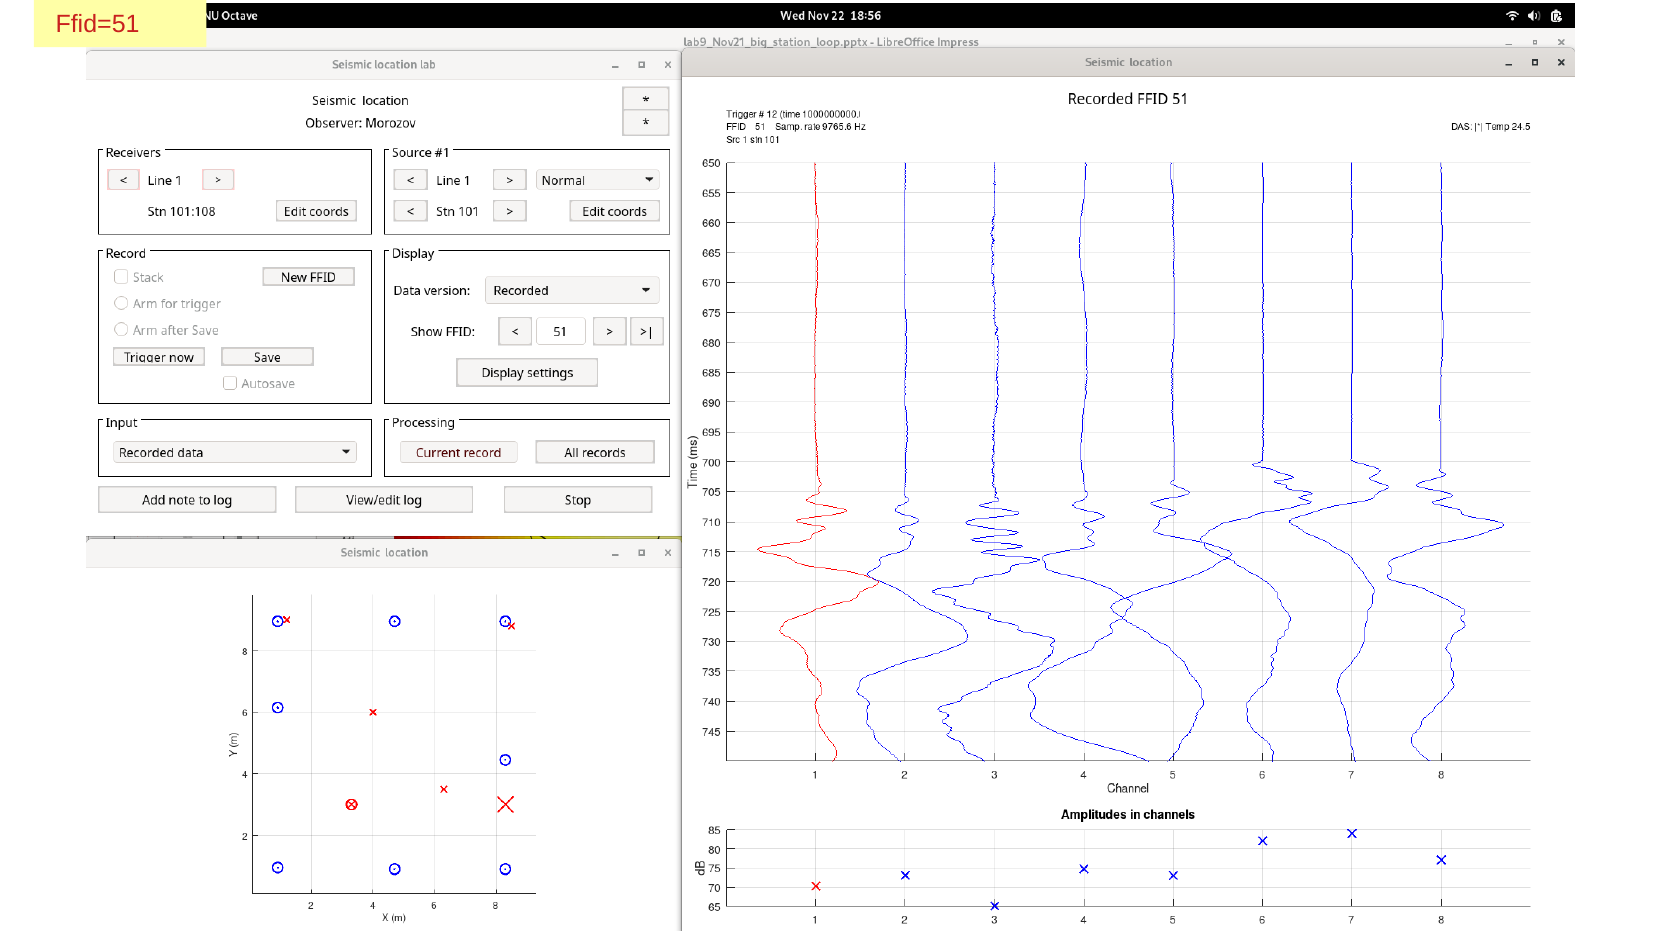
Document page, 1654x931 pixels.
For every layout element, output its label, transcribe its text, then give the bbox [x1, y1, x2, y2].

picture [86, 3, 1575, 931]
text_box Ffid=51 [33, 0, 207, 48]
